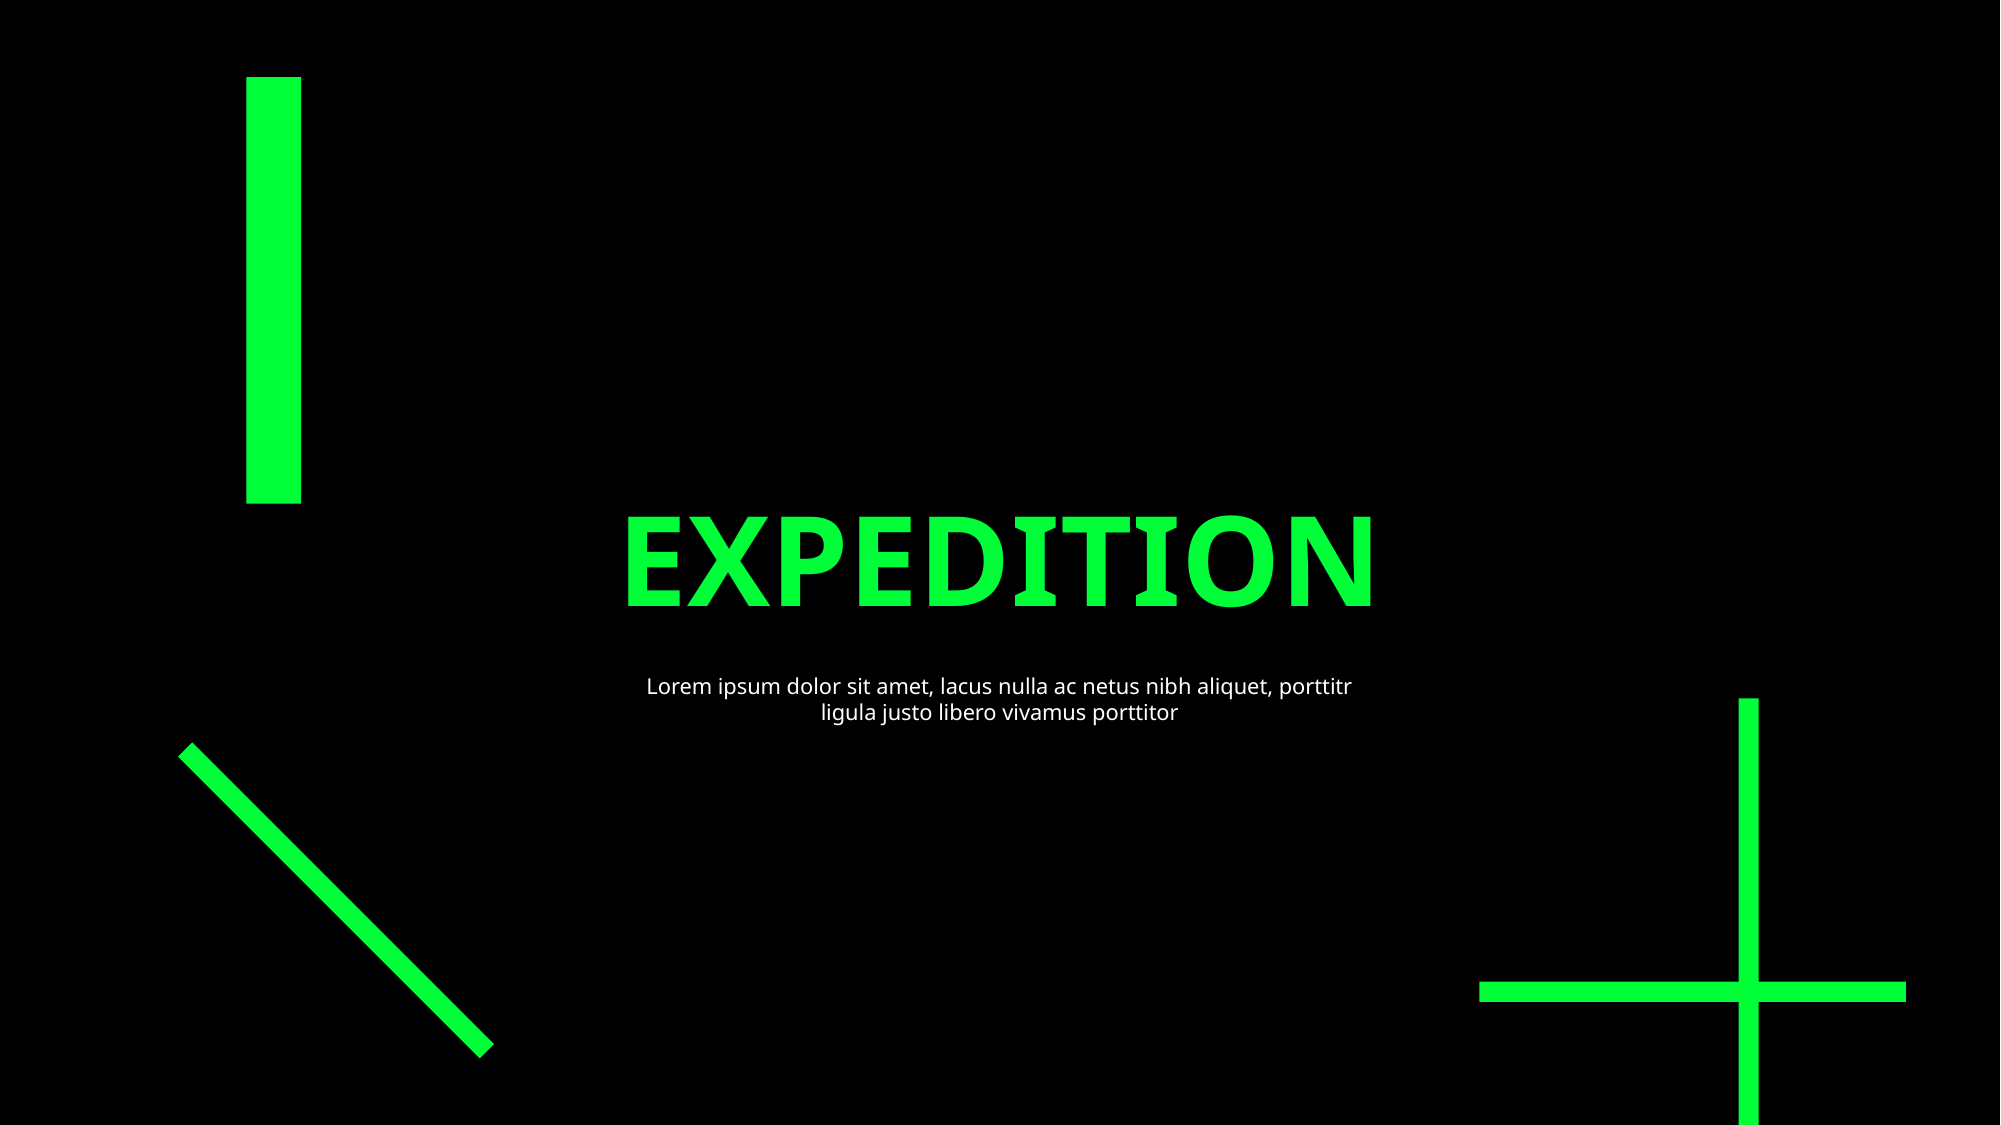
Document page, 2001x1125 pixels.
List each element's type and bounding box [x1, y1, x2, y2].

text_box [1738, 1003, 1760, 1125]
text_box [176, 740, 261, 841]
text_box [1739, 697, 1760, 981]
picture [261, 135, 1739, 990]
text_box [410, 990, 496, 1060]
text_box [245, 76, 302, 505]
text_box [1478, 981, 1907, 1003]
